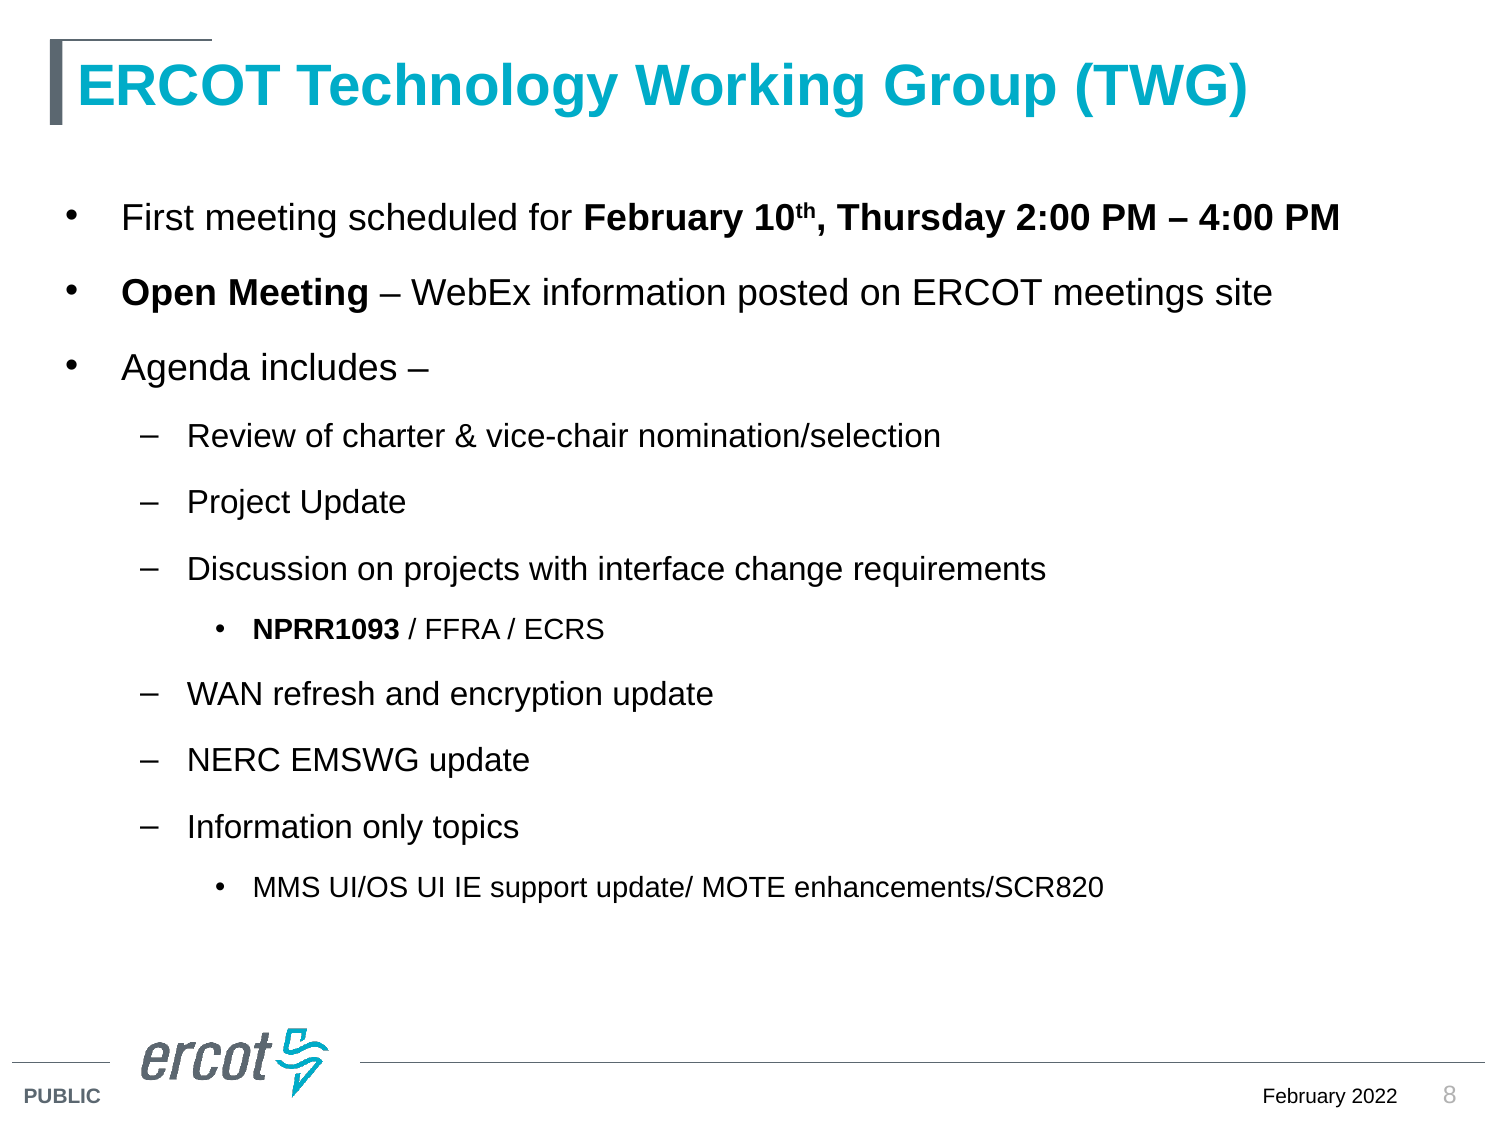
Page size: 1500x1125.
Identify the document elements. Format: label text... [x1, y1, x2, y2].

picture [137, 1024, 332, 1100]
list First meeting scheduled for February 10th, Thursday 2:00 PM – 4:00 PM Open Meeting – WebEx information posted on ERCOT meetings site Agenda includes – Review of charter & vice-chair nomination/selection Project Update Discussion on projects with interface change requirements NPRR1093 / FFRA / ECRS WAN refresh and encryption update NERC EMSWG update Information only topics MMS UI/OS UI IE support update/ MOTE enhancements/SCR820 [50, 162, 1450, 990]
title ERCOT Technology Working Group (TWG) [62, 39, 1300, 125]
slide_number 8 [1412, 1076, 1488, 1112]
